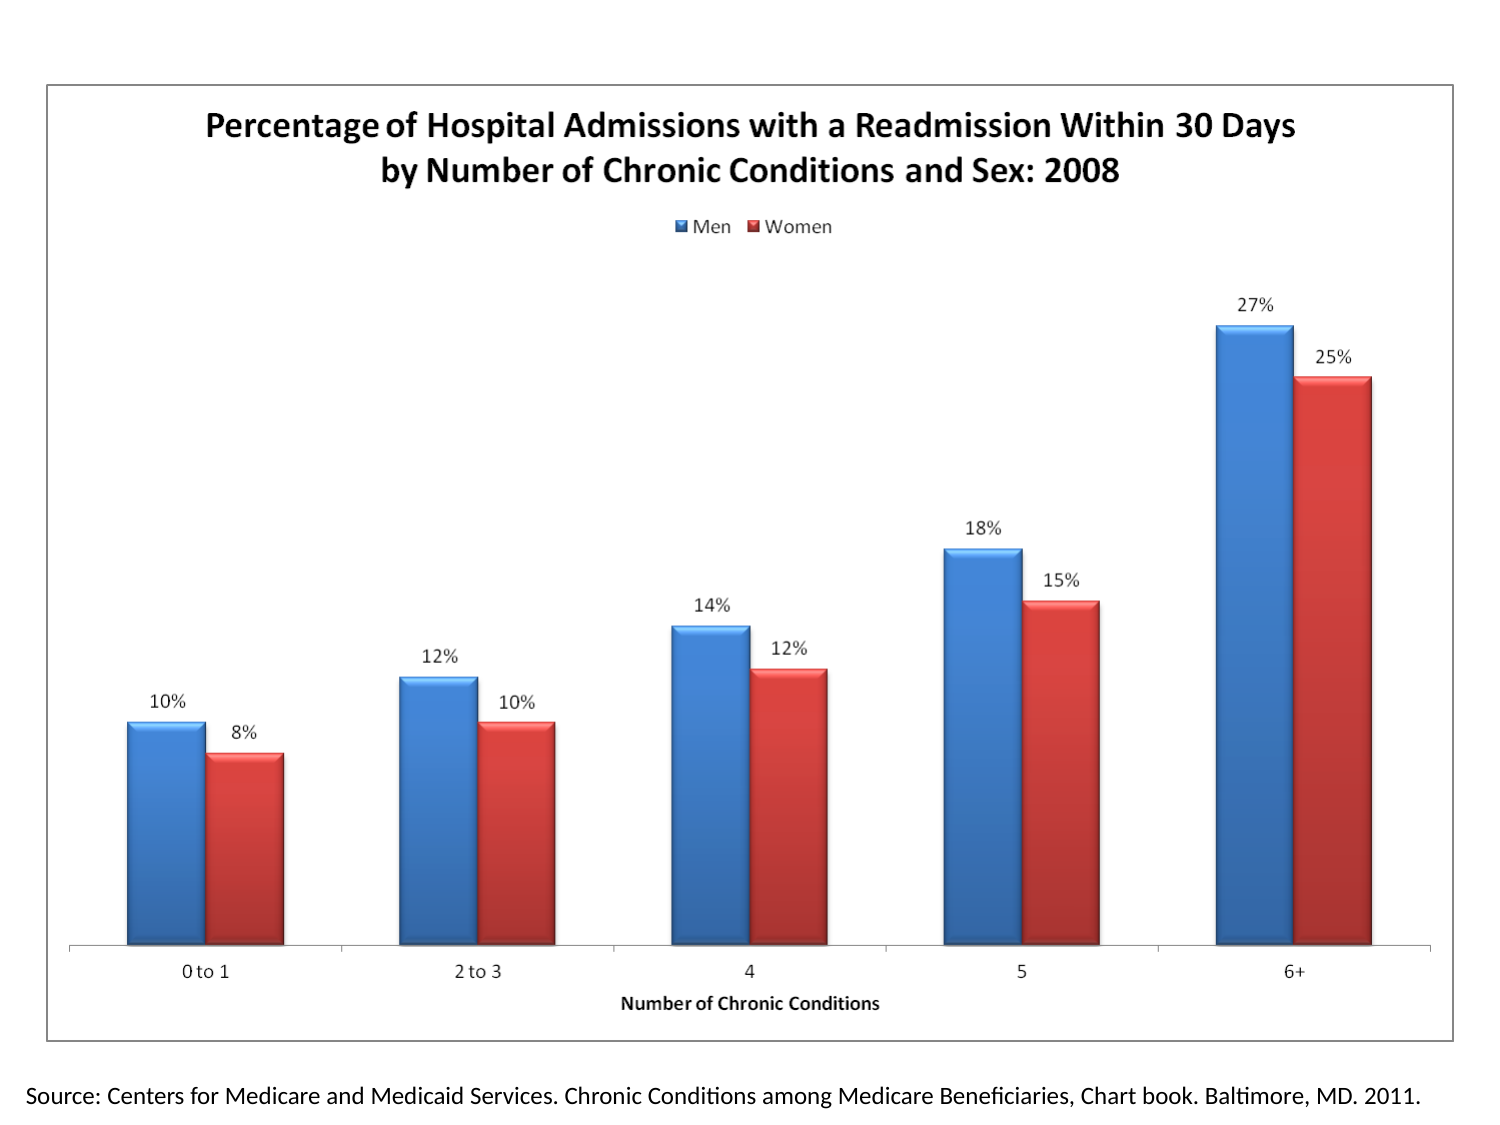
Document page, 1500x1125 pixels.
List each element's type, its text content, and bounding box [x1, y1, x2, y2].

text_box Source: Centers for Medicare and Medicaid Services. Chronic Conditions among Medicare Beneficiaries, Chart book. Baltimore, MD. 2011. [0, 1065, 1450, 1125]
picture [45, 83, 1455, 1043]
